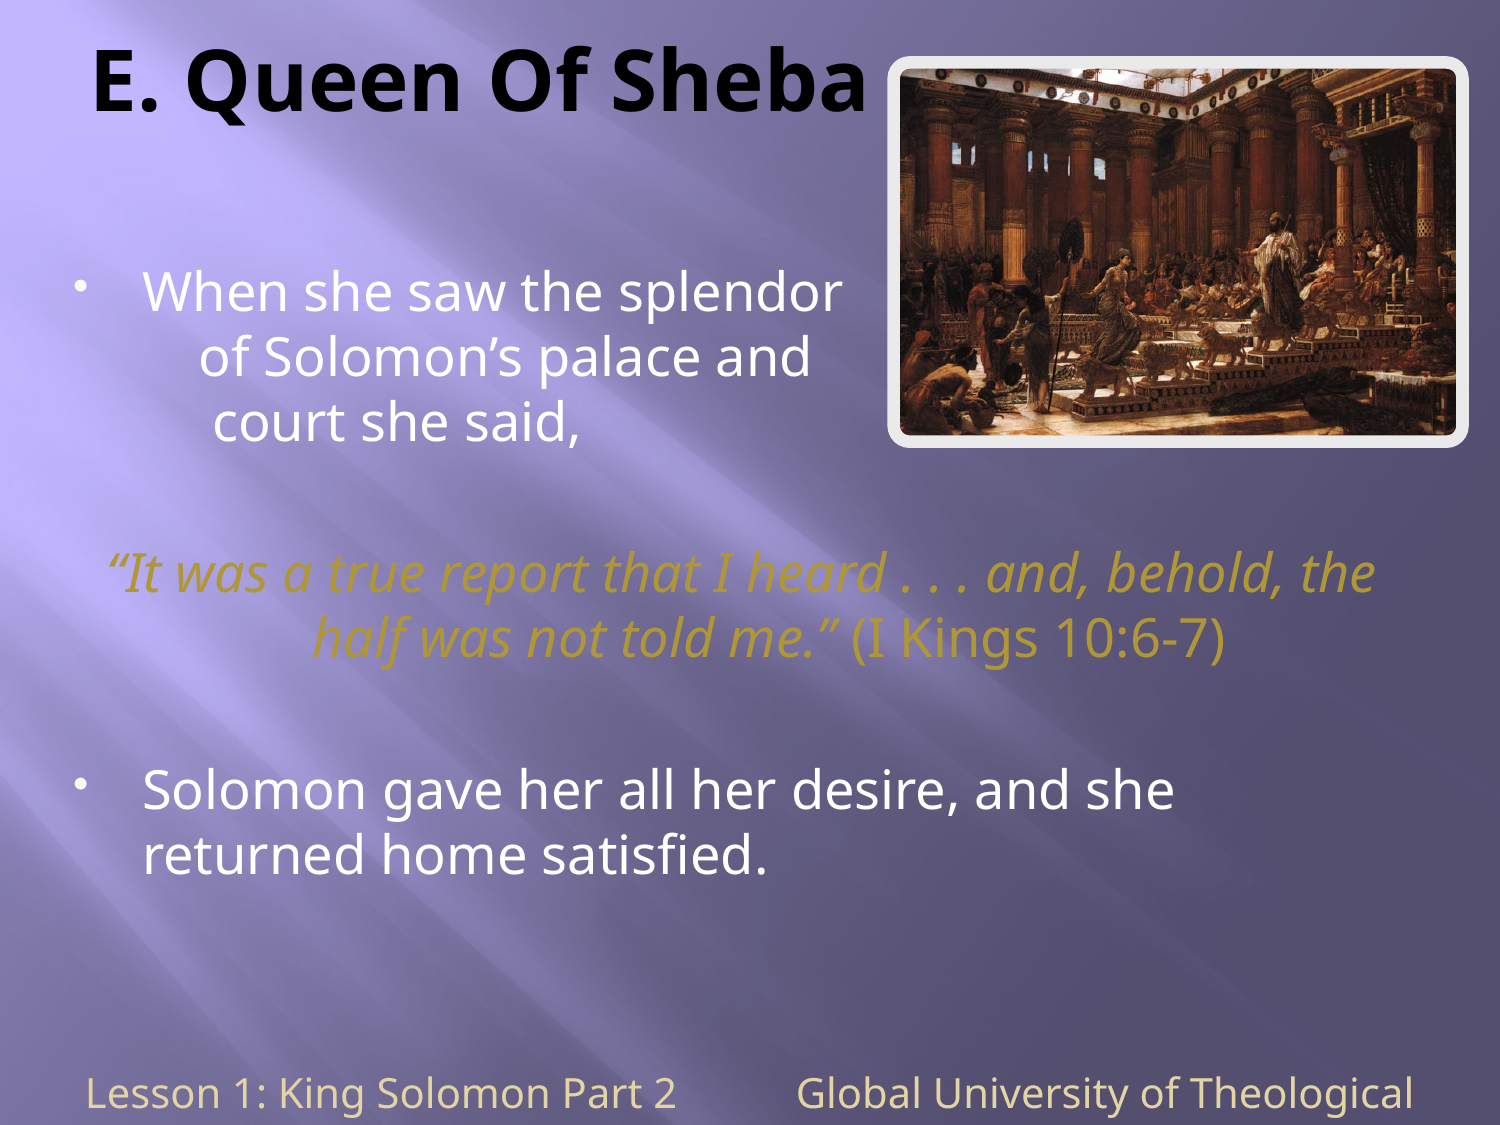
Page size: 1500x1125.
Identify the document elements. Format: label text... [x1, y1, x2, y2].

text_box Lesson 1: King Solomon Part 2 Global University of Theological Studies [0, 1059, 1500, 1125]
title E. Queen Of Sheba [75, 0, 1425, 155]
picture [893, 62, 1463, 442]
list When she saw the splendor of Solomon’s palace and court she said, “It was a true report that I heard . . . and, behold, the half was not told me.” (I Kings 10:6-7) Solomon gave her all her desire, and she returned home satisfied. [37, 249, 1425, 1059]
